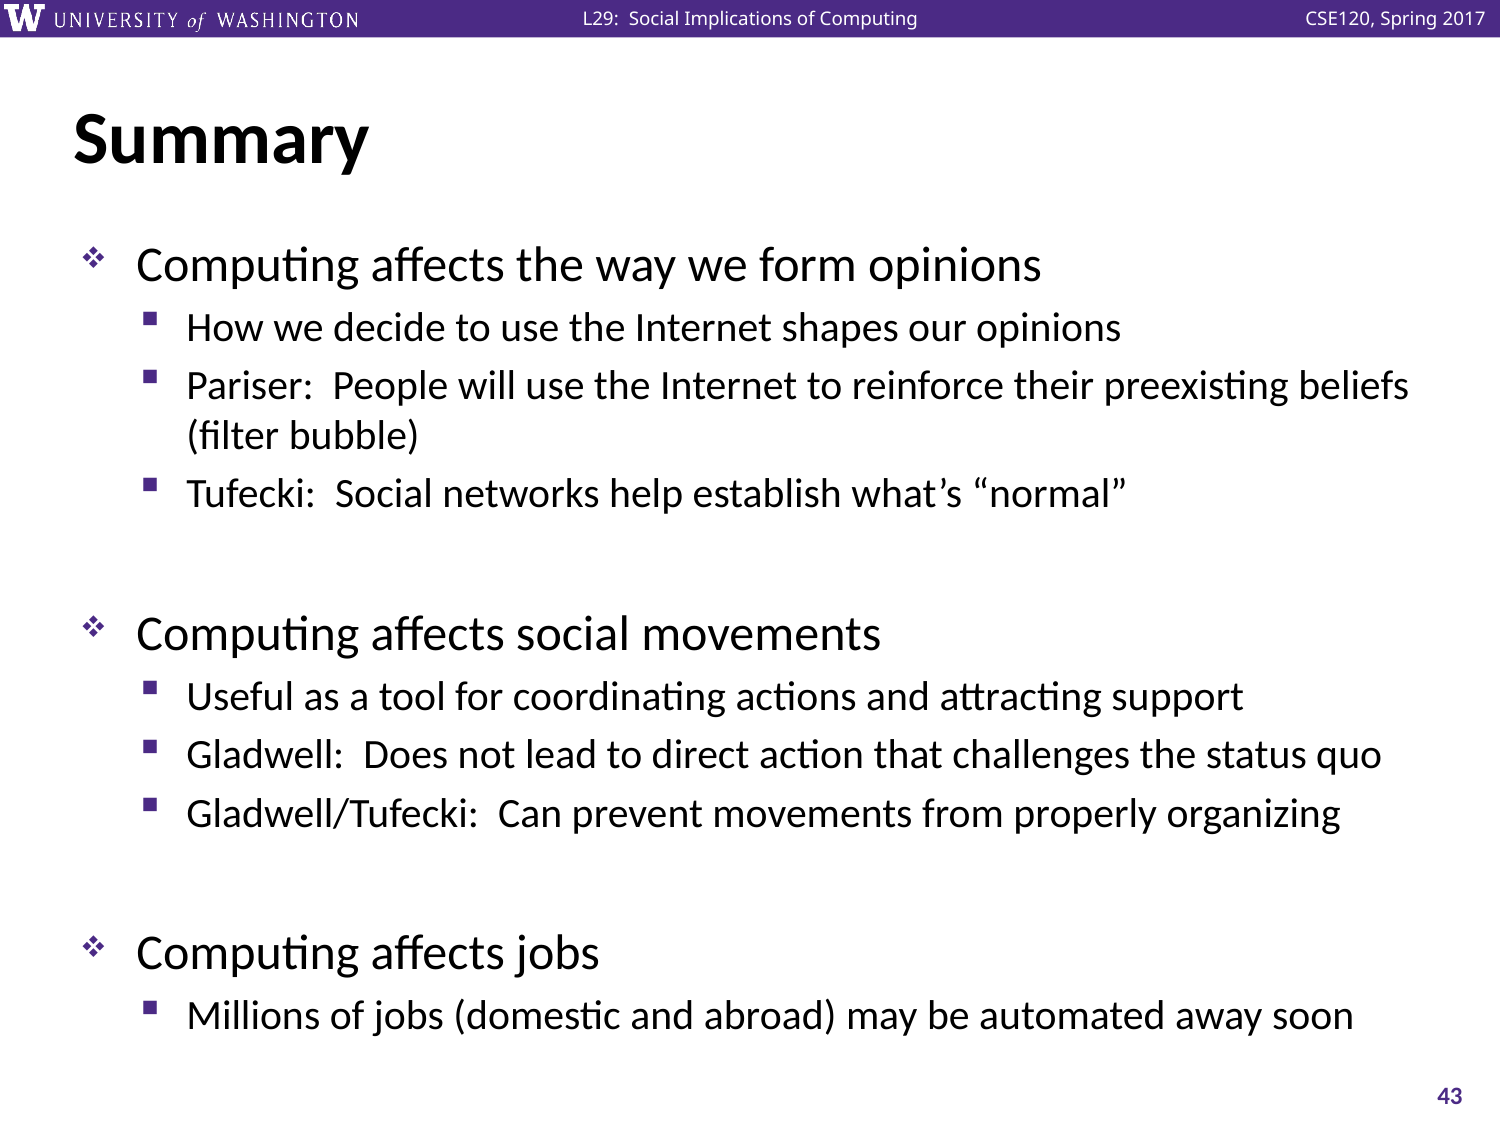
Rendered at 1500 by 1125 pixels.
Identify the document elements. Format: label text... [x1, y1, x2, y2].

title Summary [58, 71, 1438, 197]
list Computing affects the way we form opinions How we decide to use the Internet shapes our opinions Pariser: People will use the Internet to reinforce their preexisting beliefs (filter bubble) Tufecki: Social networks help establish what’s “normal” Computing affects social movements Useful as a tool for coordinating actions and attracting support Gladwell: Does not lead to direct action that challenges the status quo Gladwell/Tufecki: Can prevent movements from properly organizing Computing affects jobs Millions of jobs (domestic and abroad) may be automated away soon [64, 223, 1438, 1040]
slide_number 43 [1400, 1065, 1500, 1125]
picture [4, 4, 358, 32]
